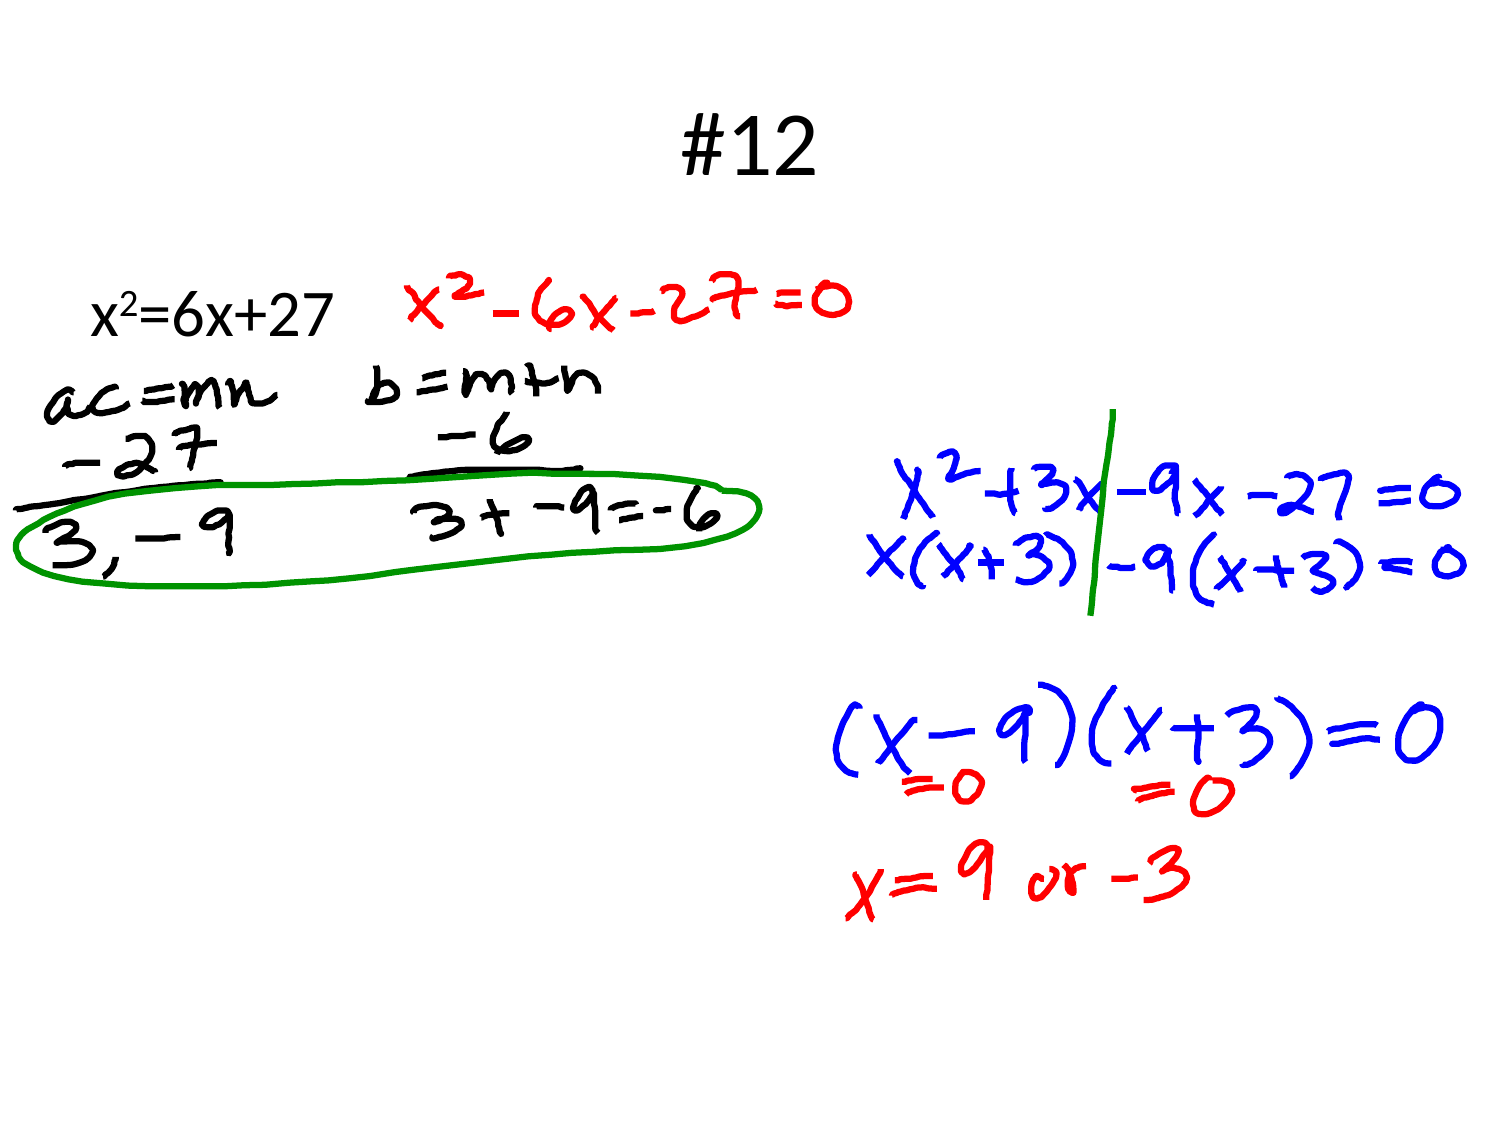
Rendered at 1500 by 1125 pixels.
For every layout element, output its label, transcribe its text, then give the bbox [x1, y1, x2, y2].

text_box [1126, 707, 1142, 734]
text_box [91, 385, 130, 414]
text_box [1276, 697, 1311, 777]
text_box [174, 426, 199, 446]
text_box [937, 543, 954, 564]
text_box [1378, 499, 1411, 505]
text_box [116, 435, 156, 478]
text_box [524, 377, 559, 385]
text_box [875, 714, 893, 746]
text_box [835, 703, 861, 776]
text_box [725, 295, 741, 318]
text_box [998, 706, 1031, 763]
text_box [939, 450, 981, 481]
text_box [912, 532, 938, 588]
text_box [367, 365, 398, 403]
text_box [491, 411, 530, 455]
text_box [661, 286, 710, 323]
text_box [928, 730, 975, 737]
text_box [1033, 466, 1068, 510]
text_box [1078, 482, 1102, 511]
text_box [1231, 576, 1242, 593]
text_box [914, 490, 934, 518]
text_box [845, 869, 882, 919]
text_box [563, 365, 599, 394]
text_box [180, 448, 196, 469]
text_box [901, 778, 933, 783]
text_box [1126, 709, 1162, 754]
text_box [1089, 409, 1114, 616]
text_box [64, 461, 101, 467]
text_box [1279, 473, 1314, 514]
text_box [600, 317, 615, 331]
text_box [813, 281, 850, 316]
text_box [1397, 703, 1442, 762]
text_box [1171, 726, 1197, 730]
text_box [1133, 783, 1171, 791]
text_box [437, 433, 476, 439]
text_box [891, 886, 937, 896]
text_box [983, 549, 991, 562]
text_box [1192, 776, 1233, 815]
text_box [1421, 475, 1459, 507]
text_box [1038, 684, 1074, 766]
text_box [448, 273, 485, 298]
text_box [1327, 723, 1378, 732]
text_box [1335, 540, 1361, 589]
text_box [1247, 494, 1278, 498]
text_box [1434, 546, 1465, 578]
text_box [711, 273, 740, 294]
text_box [894, 875, 933, 881]
text_box [960, 841, 992, 900]
text_box [1193, 486, 1222, 517]
text_box [1210, 499, 1223, 516]
text_box [1151, 464, 1179, 514]
text_box [892, 746, 911, 774]
text_box [1196, 714, 1200, 763]
text_box [1143, 847, 1188, 901]
title #12 [75, 45, 1425, 233]
text_box [406, 285, 422, 306]
text_box [954, 771, 983, 803]
text_box [409, 288, 440, 322]
text_box [532, 384, 537, 397]
text_box [865, 899, 874, 921]
text_box [942, 544, 972, 577]
text_box [1380, 560, 1413, 564]
text_box [181, 379, 221, 409]
text_box [178, 442, 217, 450]
text_box [1137, 790, 1175, 802]
text_box [954, 565, 964, 581]
text_box [581, 295, 600, 317]
text_box [525, 364, 535, 380]
text_box [1302, 553, 1335, 593]
text_box [885, 557, 904, 578]
text_box [630, 310, 655, 315]
text_box [591, 297, 617, 329]
text_box [143, 384, 174, 392]
text_box [1074, 478, 1088, 497]
text_box [877, 719, 918, 764]
text_box [15, 471, 761, 588]
text_box [1030, 868, 1058, 900]
text_box [776, 291, 801, 295]
text_box [902, 468, 920, 520]
text_box [408, 467, 582, 479]
text_box [534, 279, 573, 330]
text_box [463, 370, 513, 396]
text_box [1111, 876, 1138, 880]
text_box [1015, 535, 1051, 583]
text_box [422, 371, 447, 379]
text_box [15, 481, 222, 511]
text_box [896, 460, 913, 488]
text_box [1193, 478, 1210, 498]
text_box [984, 490, 1019, 496]
text_box [905, 786, 944, 796]
text_box [1219, 556, 1231, 575]
text_box [1063, 864, 1087, 894]
text_box [46, 388, 91, 423]
text_box [1089, 498, 1100, 513]
list x2=6x+27 [75, 262, 1425, 1005]
text_box [868, 534, 886, 556]
text_box [1141, 735, 1149, 752]
text_box [227, 380, 278, 406]
text_box [1320, 471, 1350, 521]
text_box [1379, 487, 1411, 492]
text_box [711, 288, 758, 301]
text_box [1216, 560, 1246, 590]
text_box [1044, 533, 1074, 585]
text_box [1144, 546, 1174, 592]
text_box [1090, 686, 1115, 765]
text_box [1383, 565, 1413, 574]
text_box [1009, 468, 1014, 491]
text_box [1107, 564, 1136, 569]
text_box [867, 537, 904, 576]
text_box [854, 873, 864, 893]
text_box [1275, 555, 1286, 588]
text_box [1226, 706, 1271, 766]
text_box [1255, 568, 1278, 572]
text_box [1331, 737, 1380, 745]
text_box [775, 302, 802, 308]
text_box [987, 563, 993, 580]
text_box [416, 385, 448, 394]
text_box [1192, 533, 1215, 606]
text_box [422, 306, 442, 327]
text_box [142, 398, 175, 403]
text_box [1009, 494, 1016, 514]
